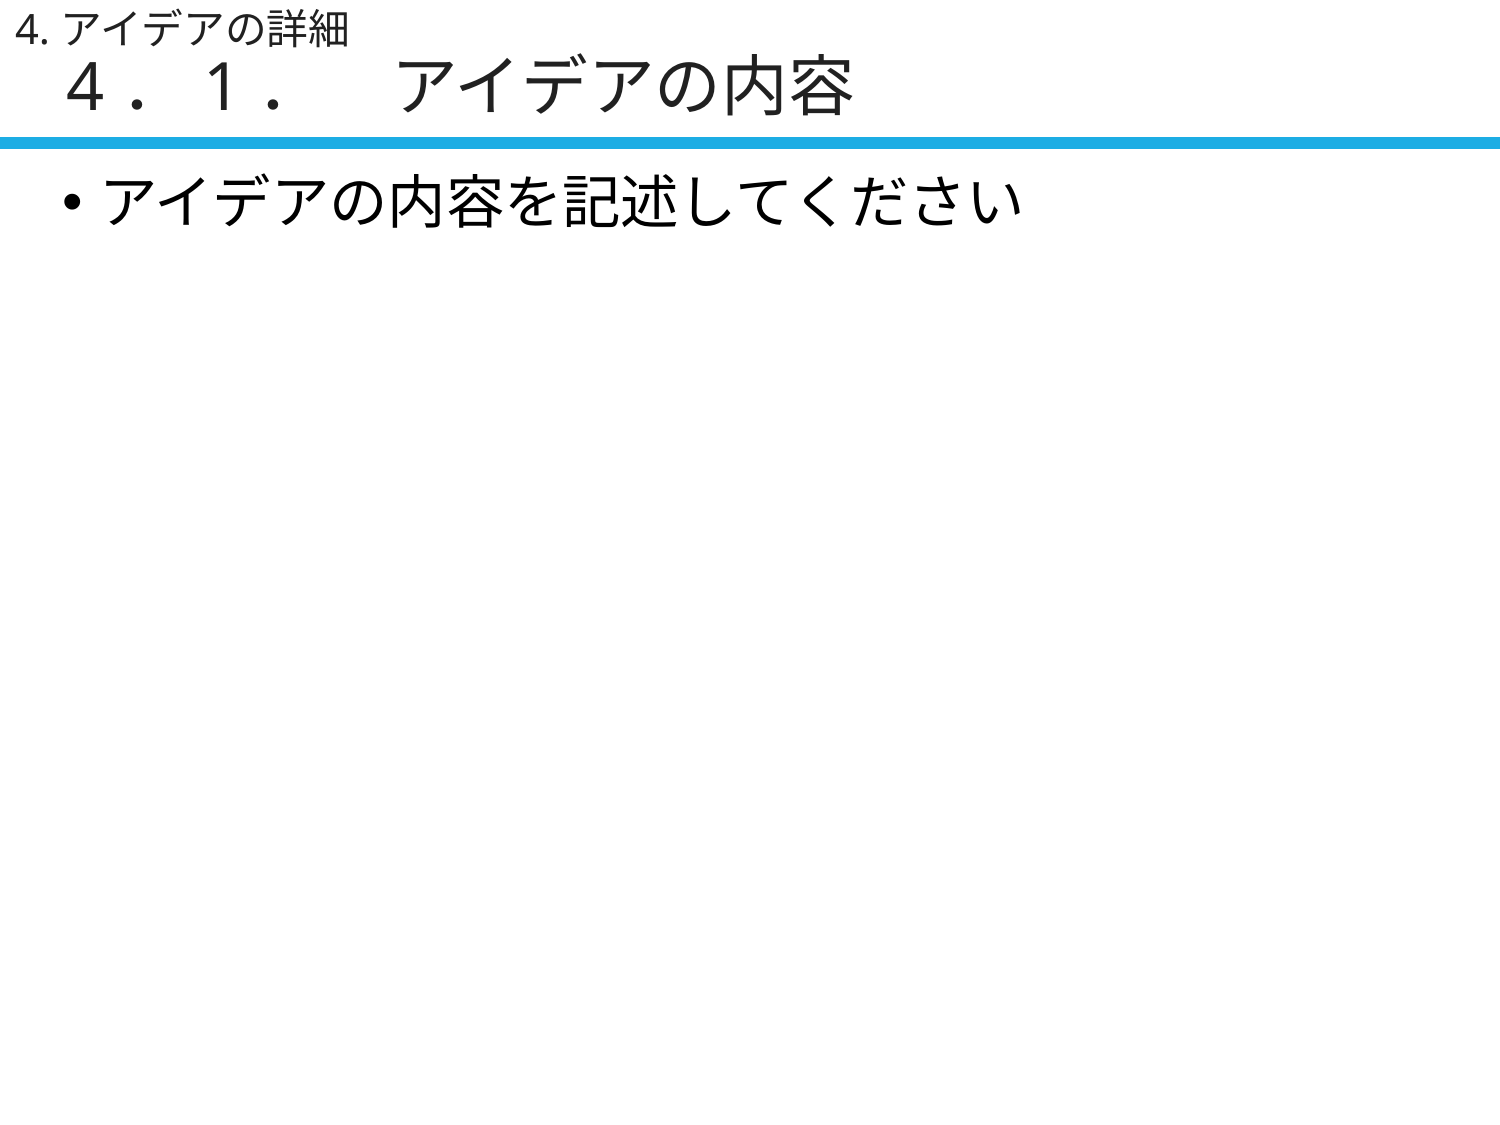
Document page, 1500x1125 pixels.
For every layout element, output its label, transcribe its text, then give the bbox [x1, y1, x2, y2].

list アイデアの内容を記述してください [47, 166, 1341, 880]
title 4.アイデアの詳細 4．1． アイデアの内容 [0, 1, 1294, 132]
